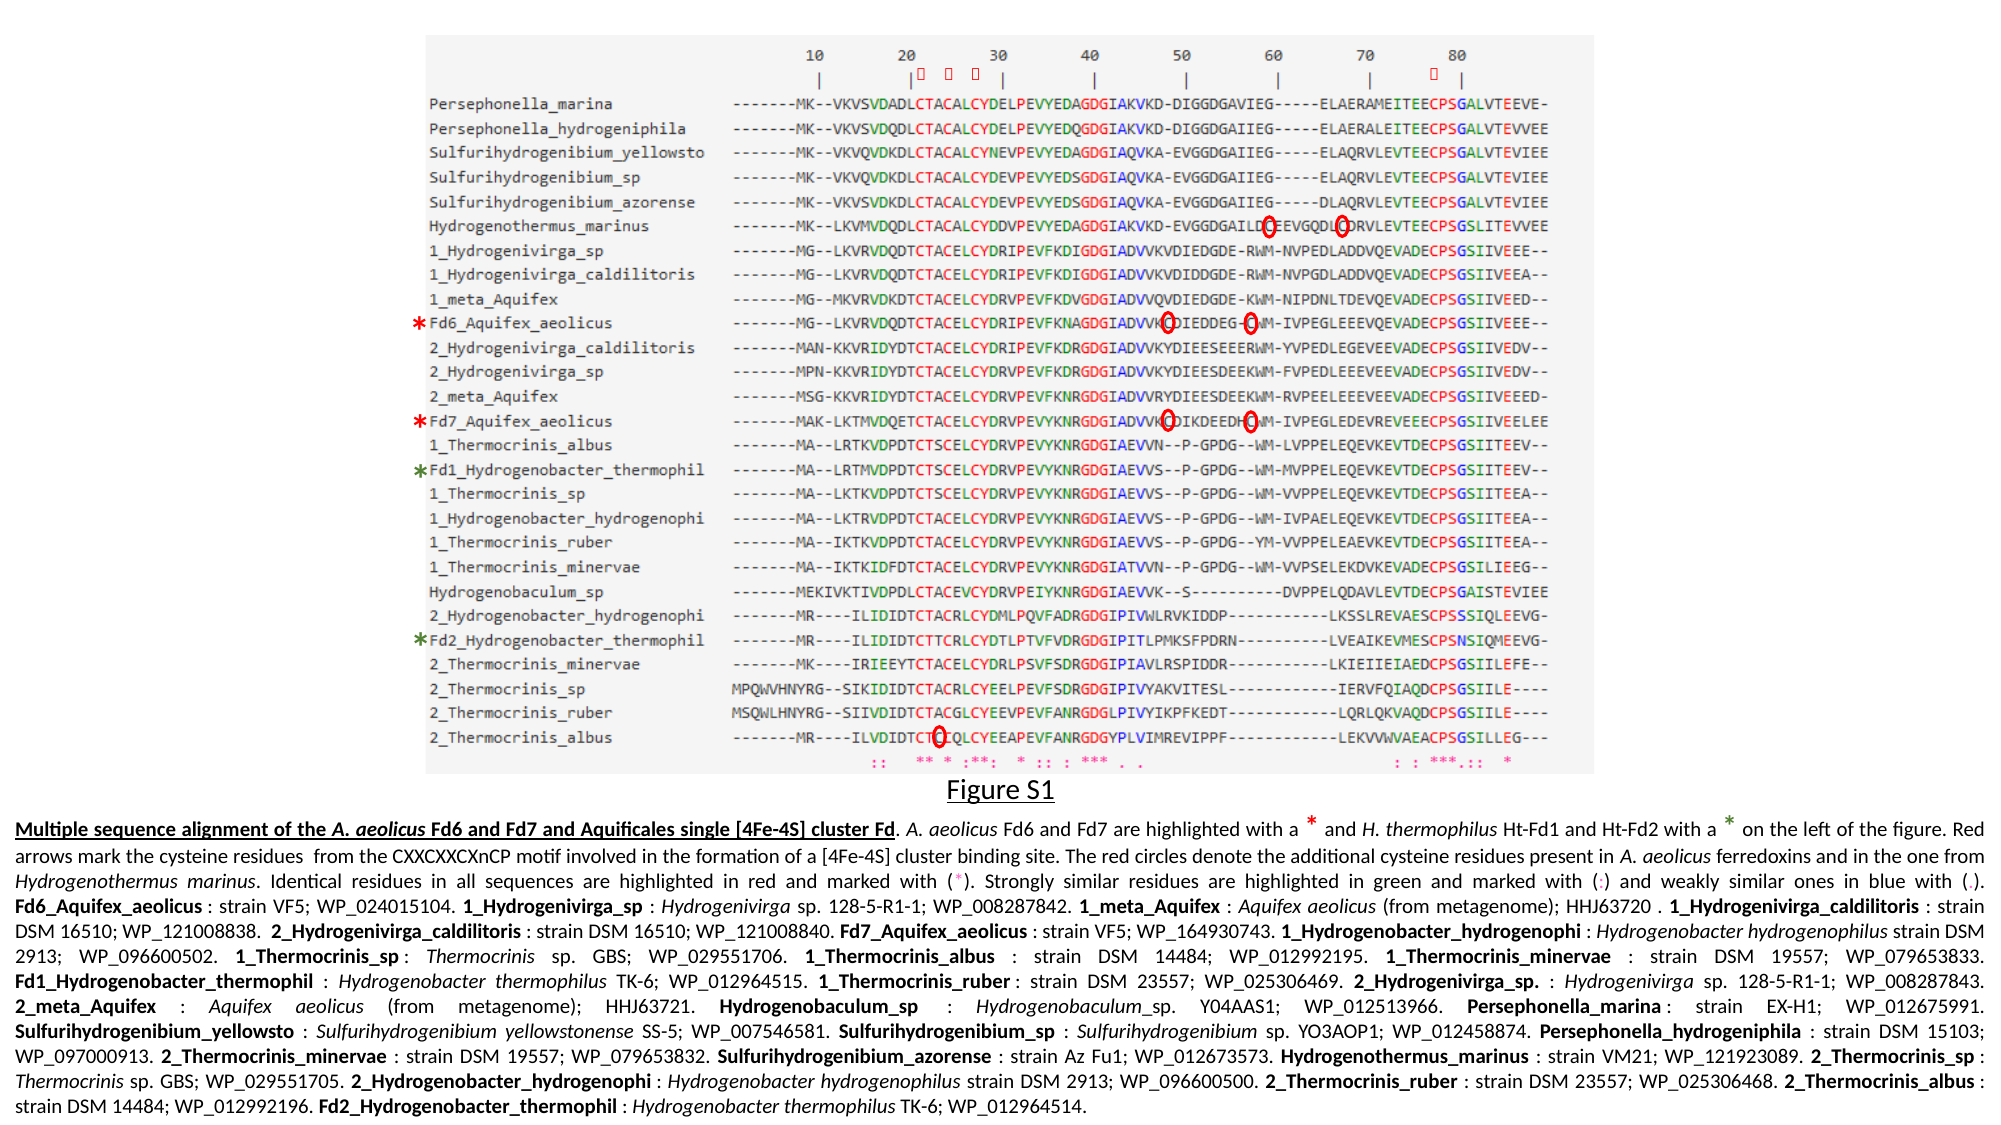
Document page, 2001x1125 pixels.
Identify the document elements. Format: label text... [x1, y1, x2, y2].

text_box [393, 35, 1595, 814]
text_box Multiple sequence alignment of the A. aeolicus Fd6 and Fd7 and Aquificales single [4Fe-4S] cluster Fd. A. aeolicus Fd6 and Fd7 are highlighted with a * and H. thermophilus Ht-Fd1 and Ht-Fd2 with a * on the left of the figure. Red arrows mark the cysteine residues from the CXXCXXCXnCP motif involved in the formation of a [4Fe-4S] cluster binding site. The red circles denote the additional cysteine residues present in A. aeolicus ferredoxins and in the one from Hydrogenothermus marinus. Identical residues in all sequences are highlighted in red and marked with (*). Strongly similar residues are highlighted in green and marked with (:) and weakly similar ones in blue with (.). Fd6_Aquifex_aeolicus : strain VF5; WP_024015104. 1_Hydrogenivirga_sp : Hydrogenivirga sp. 128-5-R1-1; WP_008287842. 1_meta_Aquifex : Aquifex aeolicus (from metagenome); HHJ63720 . 1_Hydrogenivirga_caldilitoris : strain DSM 16510; WP_121008838. 2_Hydrogenivirga_caldilitoris : strain DSM 16510; WP_121008840. Fd7_Aquifex_aeolicus : strain VF5; WP_164930743. 1_Hydrogenobacter_hydrogenophi : Hydrogenobacter hydrogenophilus strain DSM 2913; WP_096600502. 1_Thermocrinis_sp : Thermocrinis sp. GBS; WP_029551706. 1_Thermocrinis_albus : strain DSM 14484; WP_012992195. 1_Thermocrinis_minervae : strain DSM 19557; WP_079653833. Fd1_Hydrogenobacter_thermophil : Hydrogenobacter thermophilus TK-6; WP_012964515. 1_Thermocrinis_ruber : strain DSM 23557; WP_025306469. 2_Hydrogenivirga_sp. : Hydrogenivirga sp. 128-5-R1-1; WP_008287843. 2_meta_Aquifex : Aquifex aeolicus (from metagenome); HHJ63721. Hydrogenobaculum_sp : Hydrogenobaculum_sp. Y04AAS1; WP_012513966. Persephonella_marina : strain EX-H1; WP_012675991. Sulfurihydrogenibium_yellowsto : Sulfurihydrogenibium yellowstonense SS-5; WP_007546581. Sulfurihydrogenibium_sp : Sulfurihydrogenibium sp. YO3AOP1; WP_012458874. Persephonella_hydrogeniphila : strain DSM 15103; WP_097000913. 2_Thermocrinis_minervae : strain DSM 19557; WP_079653832. Sulfurihydrogenibium_azorense : strain Az Fu1; WP_012673573. Hydrogenothermus_marinus : strain VM21; WP_121923089. 2_Thermocrinis_sp : Thermocrinis sp. GBS; WP_029551705. 2_Hydrogenobacter_hydrogenophi : Hydrogenobacter hydrogenophilus strain DSM 2913; WP_096600500. 2_Thermocrinis_ruber : strain DSM 23557; WP_025306468. 2_Thermocrinis_albus : strain DSM 14484; WP_012992196. Fd2_Hydrogenobacter_thermophil : Hydrogenobacter thermophilus TK-6; WP_012964514. [0, 800, 2000, 1125]
